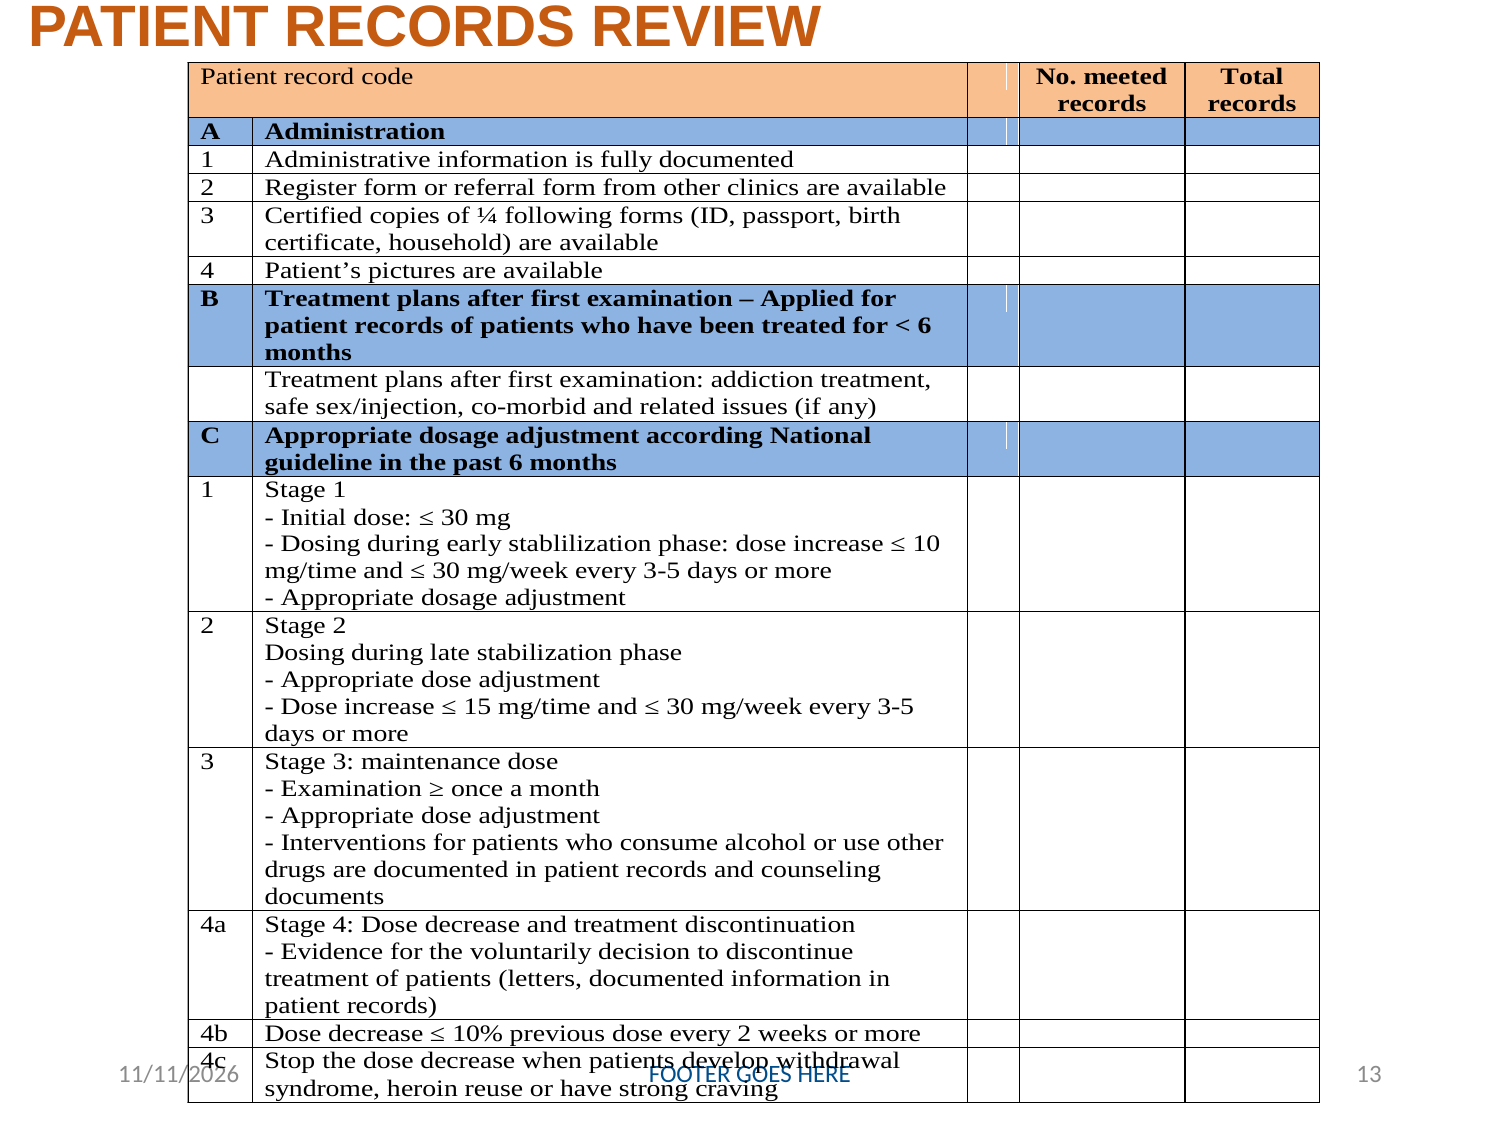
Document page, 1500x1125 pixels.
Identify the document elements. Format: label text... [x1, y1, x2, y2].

title PATIENT RECORDS REVIEW [0, 0, 988, 67]
slide_number 13 [1325, 1042, 1397, 1103]
picture [187, 62, 1325, 1125]
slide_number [103, 1042, 187, 1103]
